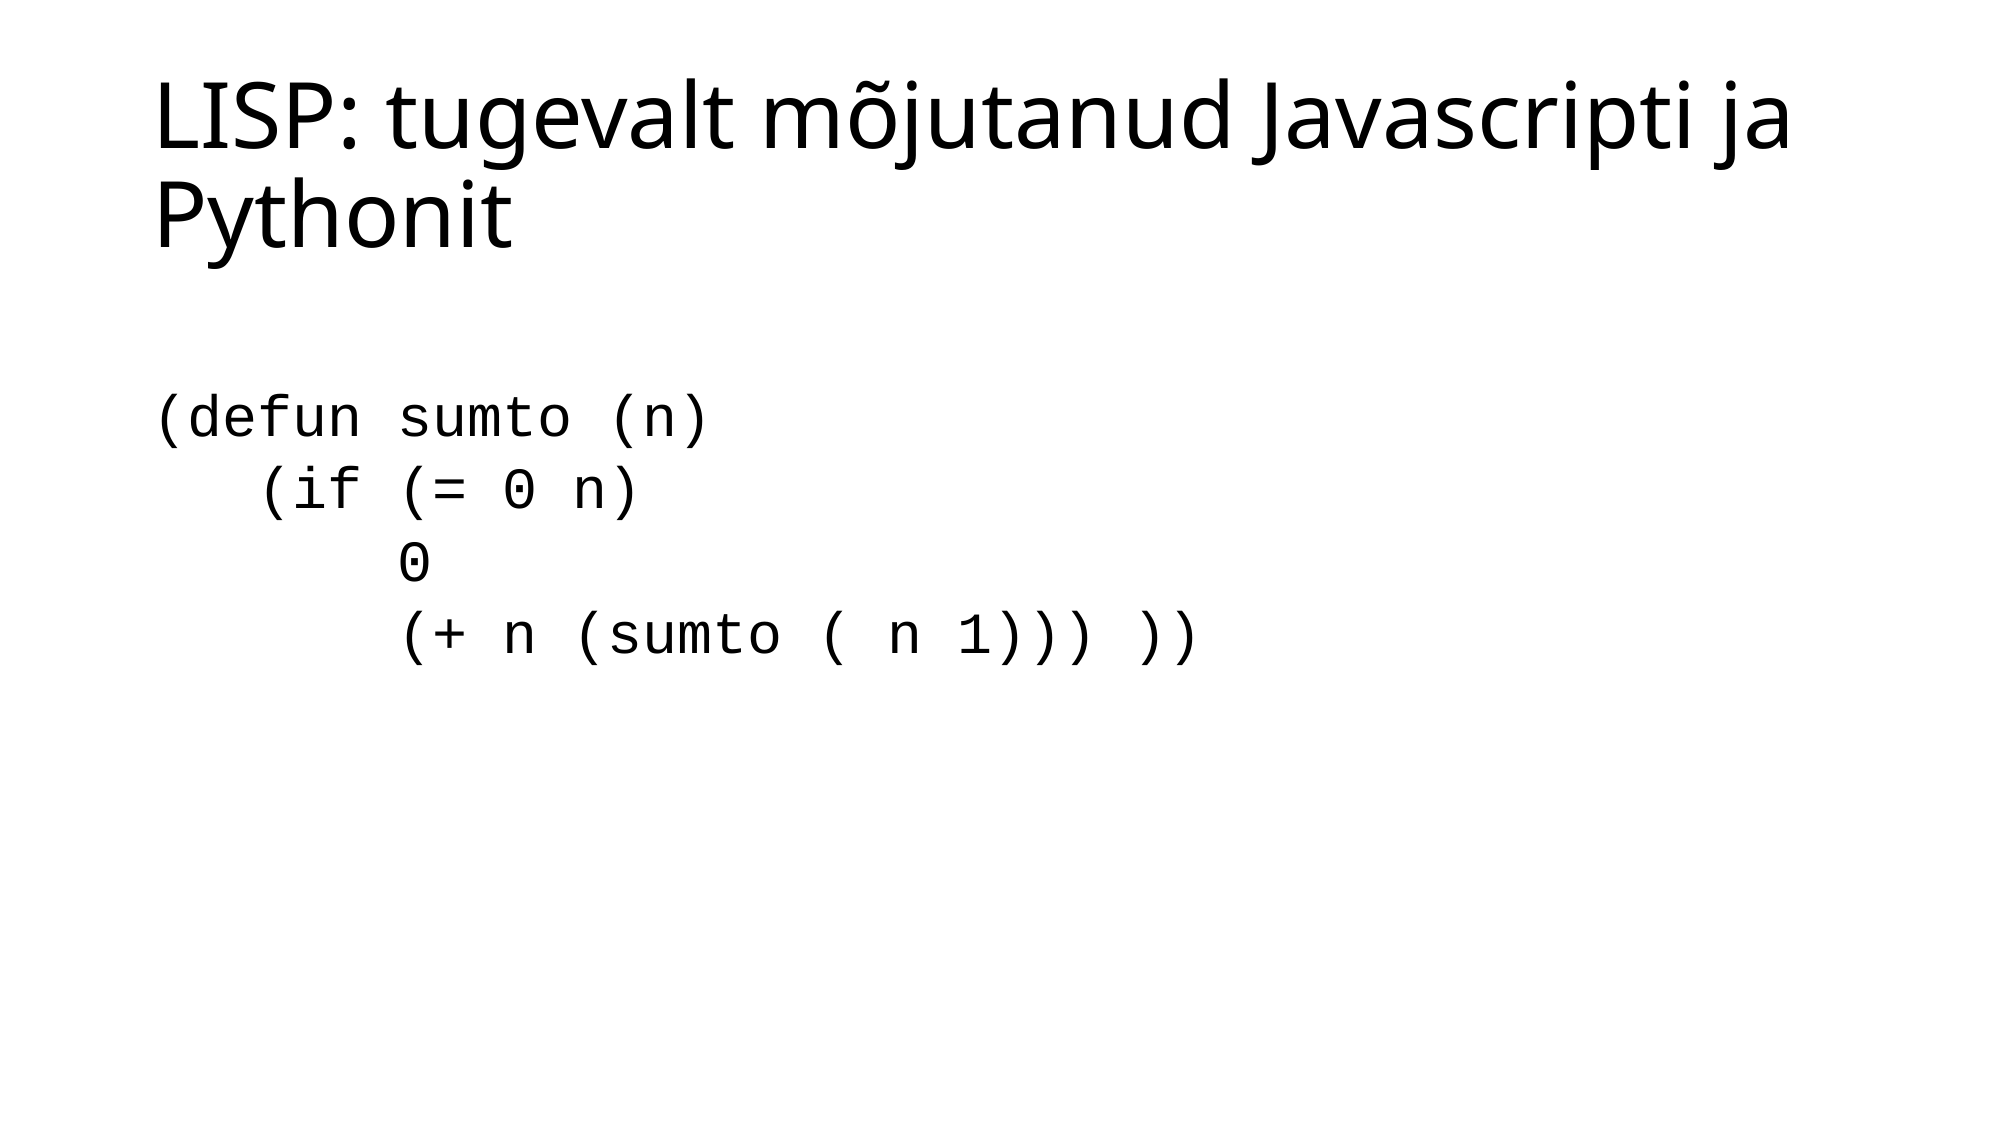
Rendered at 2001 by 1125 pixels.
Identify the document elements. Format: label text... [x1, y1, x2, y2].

title LISP: tugevalt mõjutanud Javascripti ja Pythonit [137, 59, 1863, 278]
list (defun sumto (n) (if (= 0 n)‏ 0 (+ n (sumto (­ n 1))) )) [137, 299, 1863, 1014]
